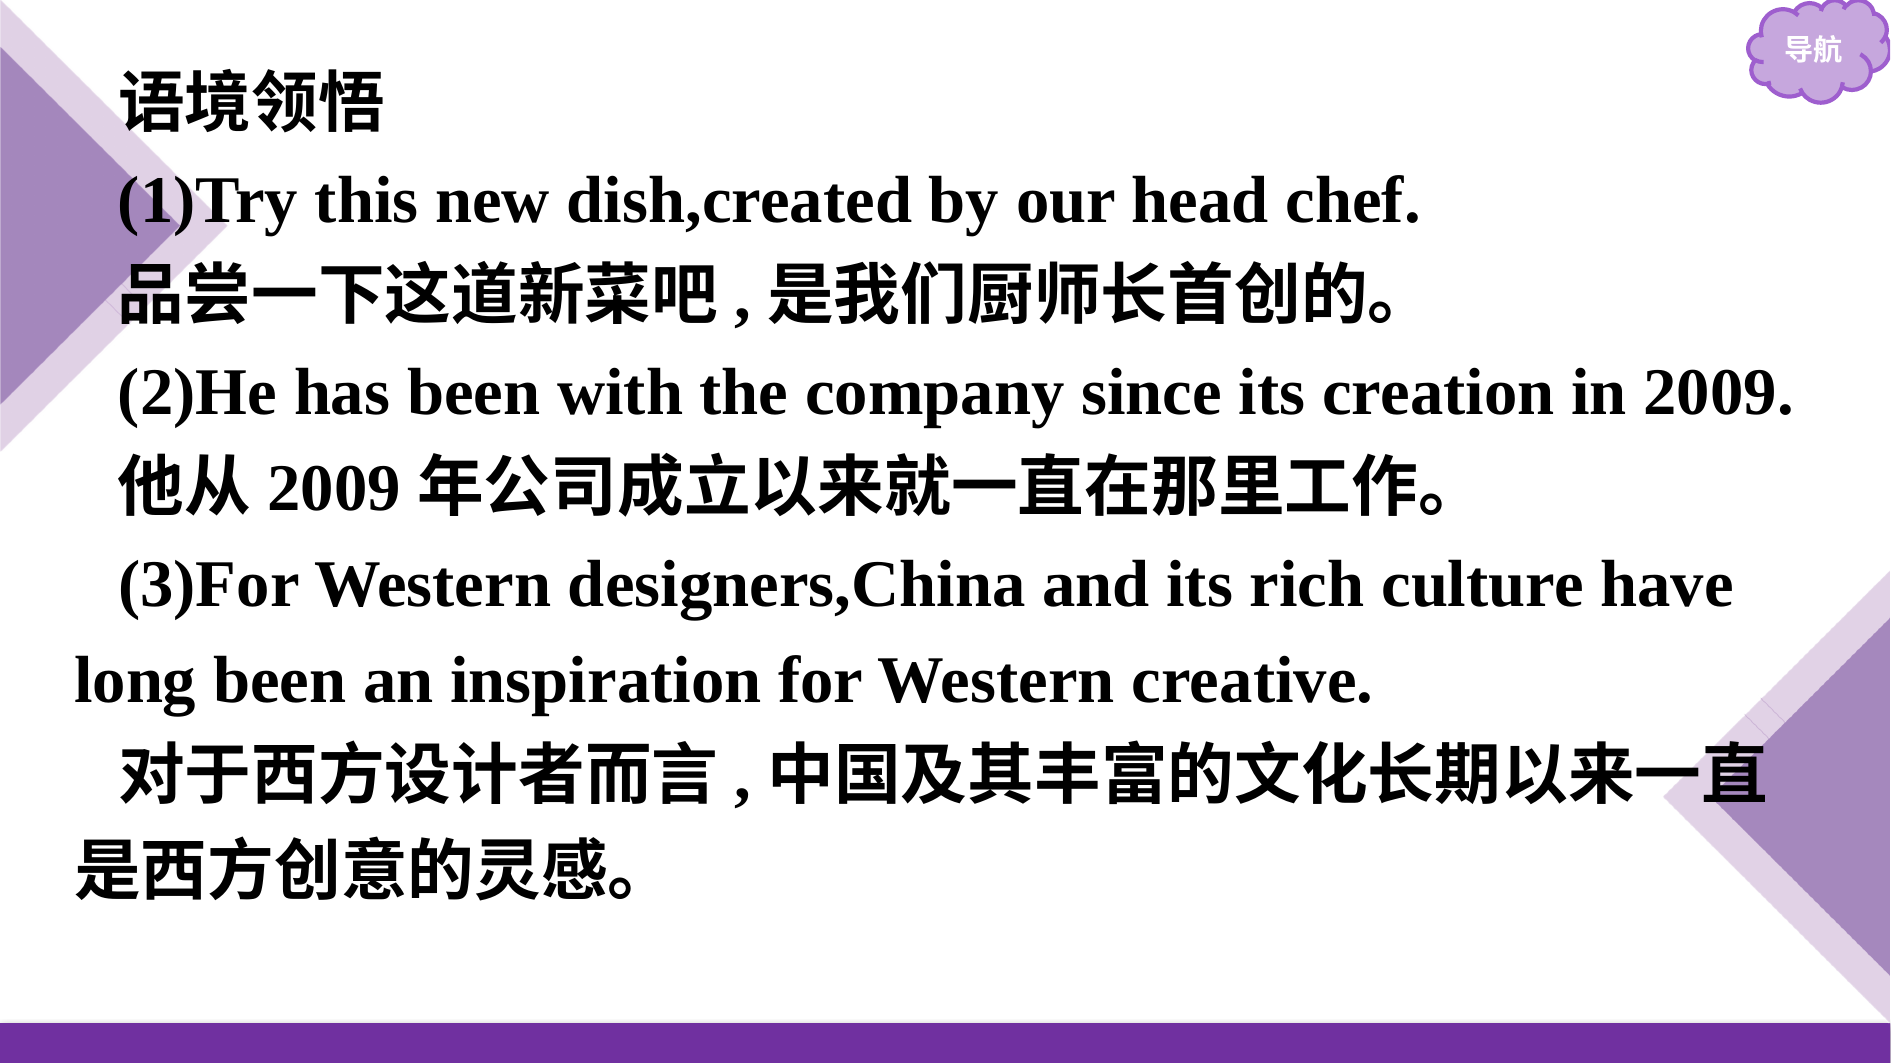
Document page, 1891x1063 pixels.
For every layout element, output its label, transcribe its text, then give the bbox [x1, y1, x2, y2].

text_box 语境领悟 (1)Try this new dish,created by our head chef. 品尝一下这道新菜吧,是我们厨师长首创的。 (2)He has been with the company since its creation in 2009. 他从2009年公司成立以来就一直在那里工作。 (3)For Western designers,China and its rich culture have long been an inspiration for Western creative. 对于西方设计者而言,中国及其丰富的文化长期以来一直是西方创意的灵感。 [59, 36, 1833, 915]
picture [1660, 570, 1890, 1024]
picture [1, 0, 230, 451]
